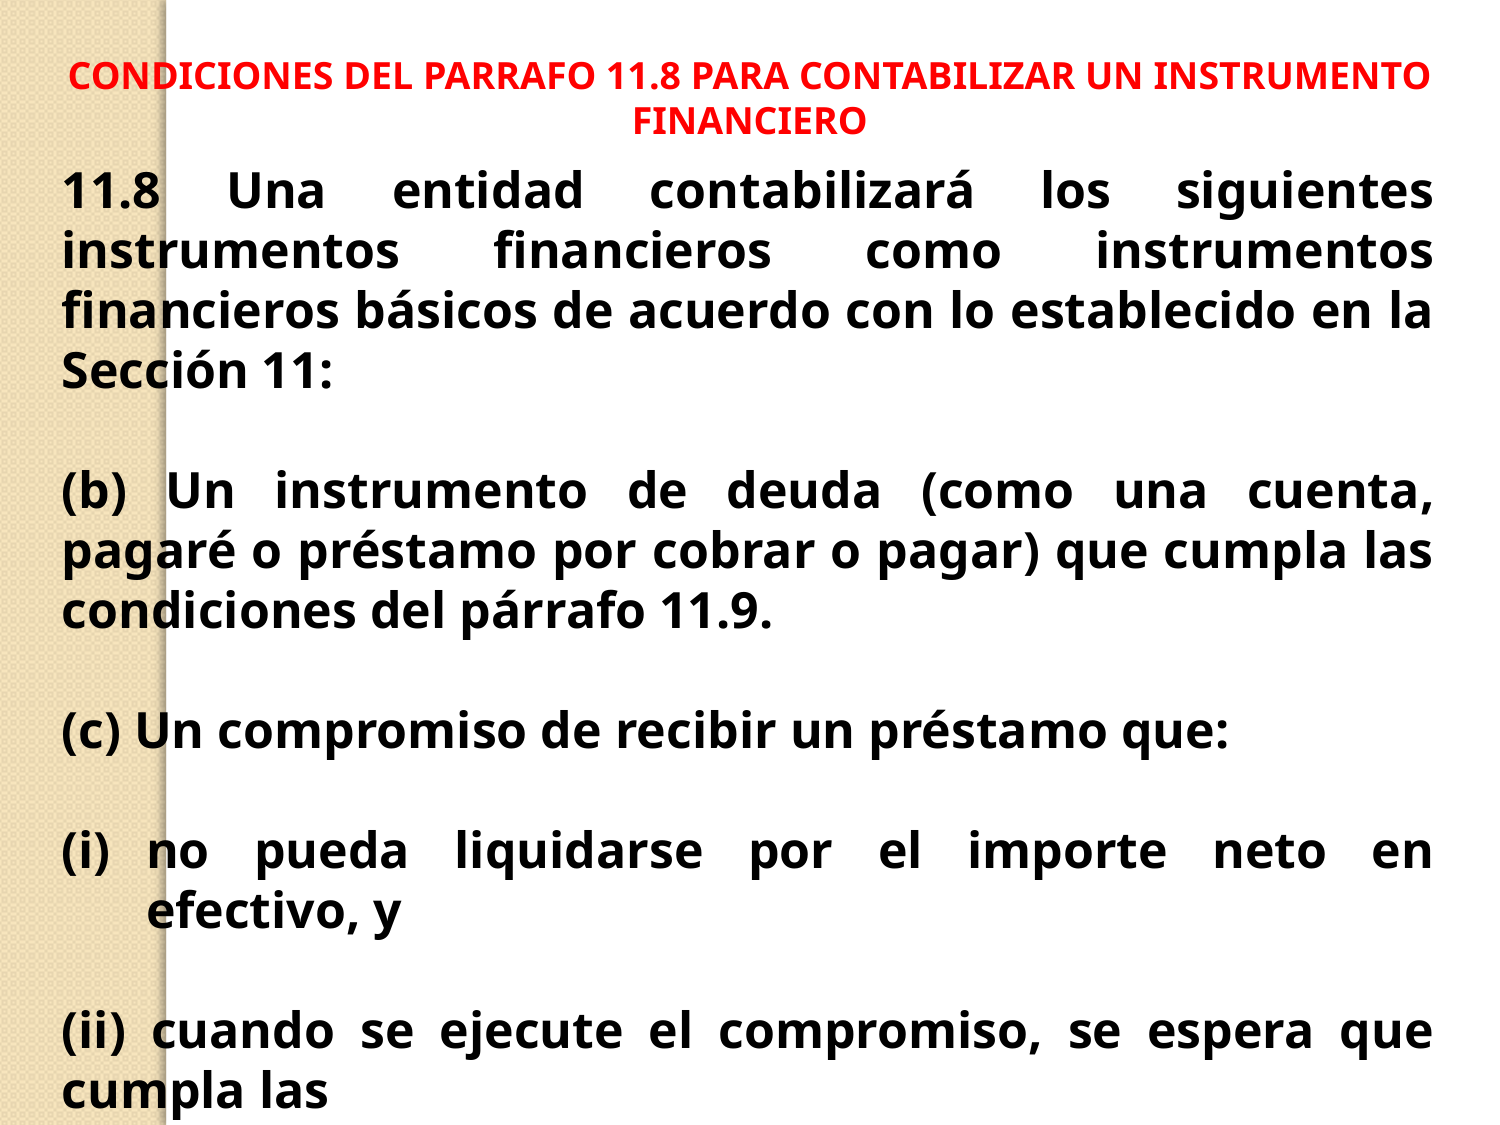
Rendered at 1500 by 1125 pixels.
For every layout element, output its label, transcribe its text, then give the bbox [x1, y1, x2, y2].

text_box 11.8 Una entidad contabilizará los siguientes instrumentos financieros como instrumentos financieros básicos de acuerdo con lo establecido en la Sección 11: (b) Un instrumento de deuda (como una cuenta, pagaré o préstamo por cobrar o pagar) que cumpla las condiciones del párrafo 11.9. (c) Un compromiso de recibir un préstamo que: no pueda liquidarse por el importe neto en efectivo, y (ii) cuando se ejecute el compromiso, se espera que cumpla las condiciones del párrafo 11.9. [46, 150, 1450, 1125]
text_box CONDICIONES DEL PARRAFO 11.8 PARA CONTABILIZAR UN INSTRUMENTO FINANCIERO [0, 44, 1500, 150]
